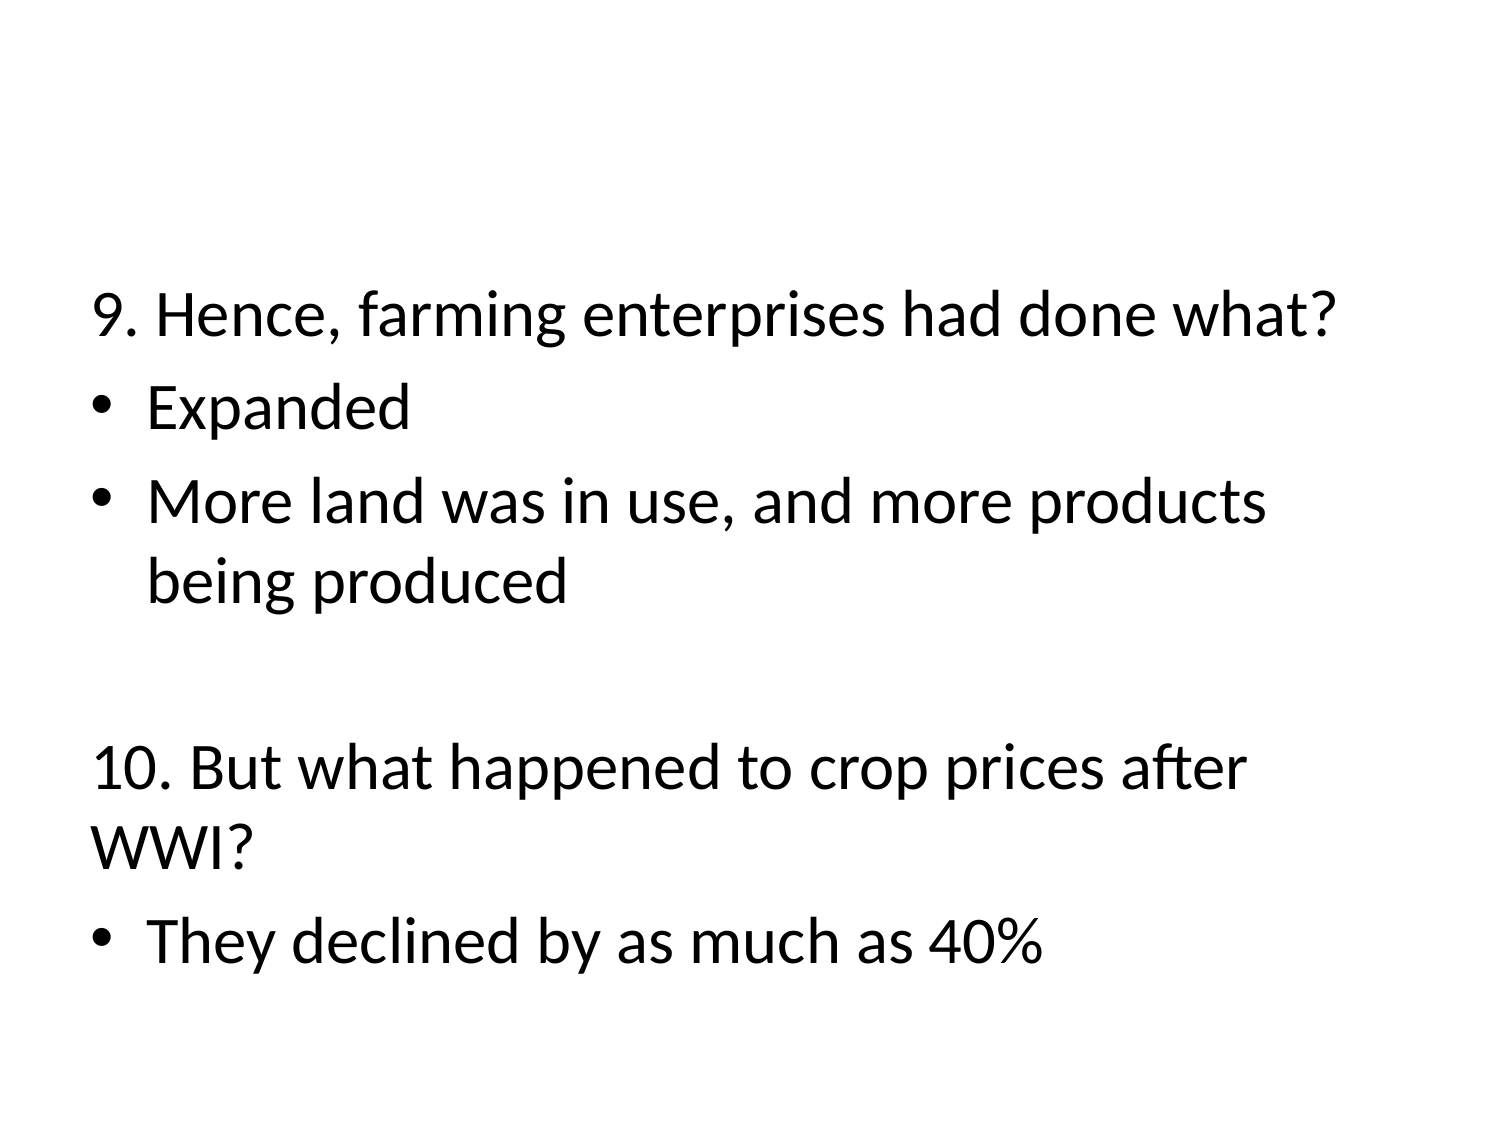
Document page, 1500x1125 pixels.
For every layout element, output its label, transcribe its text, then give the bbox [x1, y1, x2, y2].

list 9. Hence, farming enterprises had done what? Expanded More land was in use, and more products being produced 10. But what happened to crop prices after WWI? They declined by as much as 40% [75, 262, 1425, 1005]
